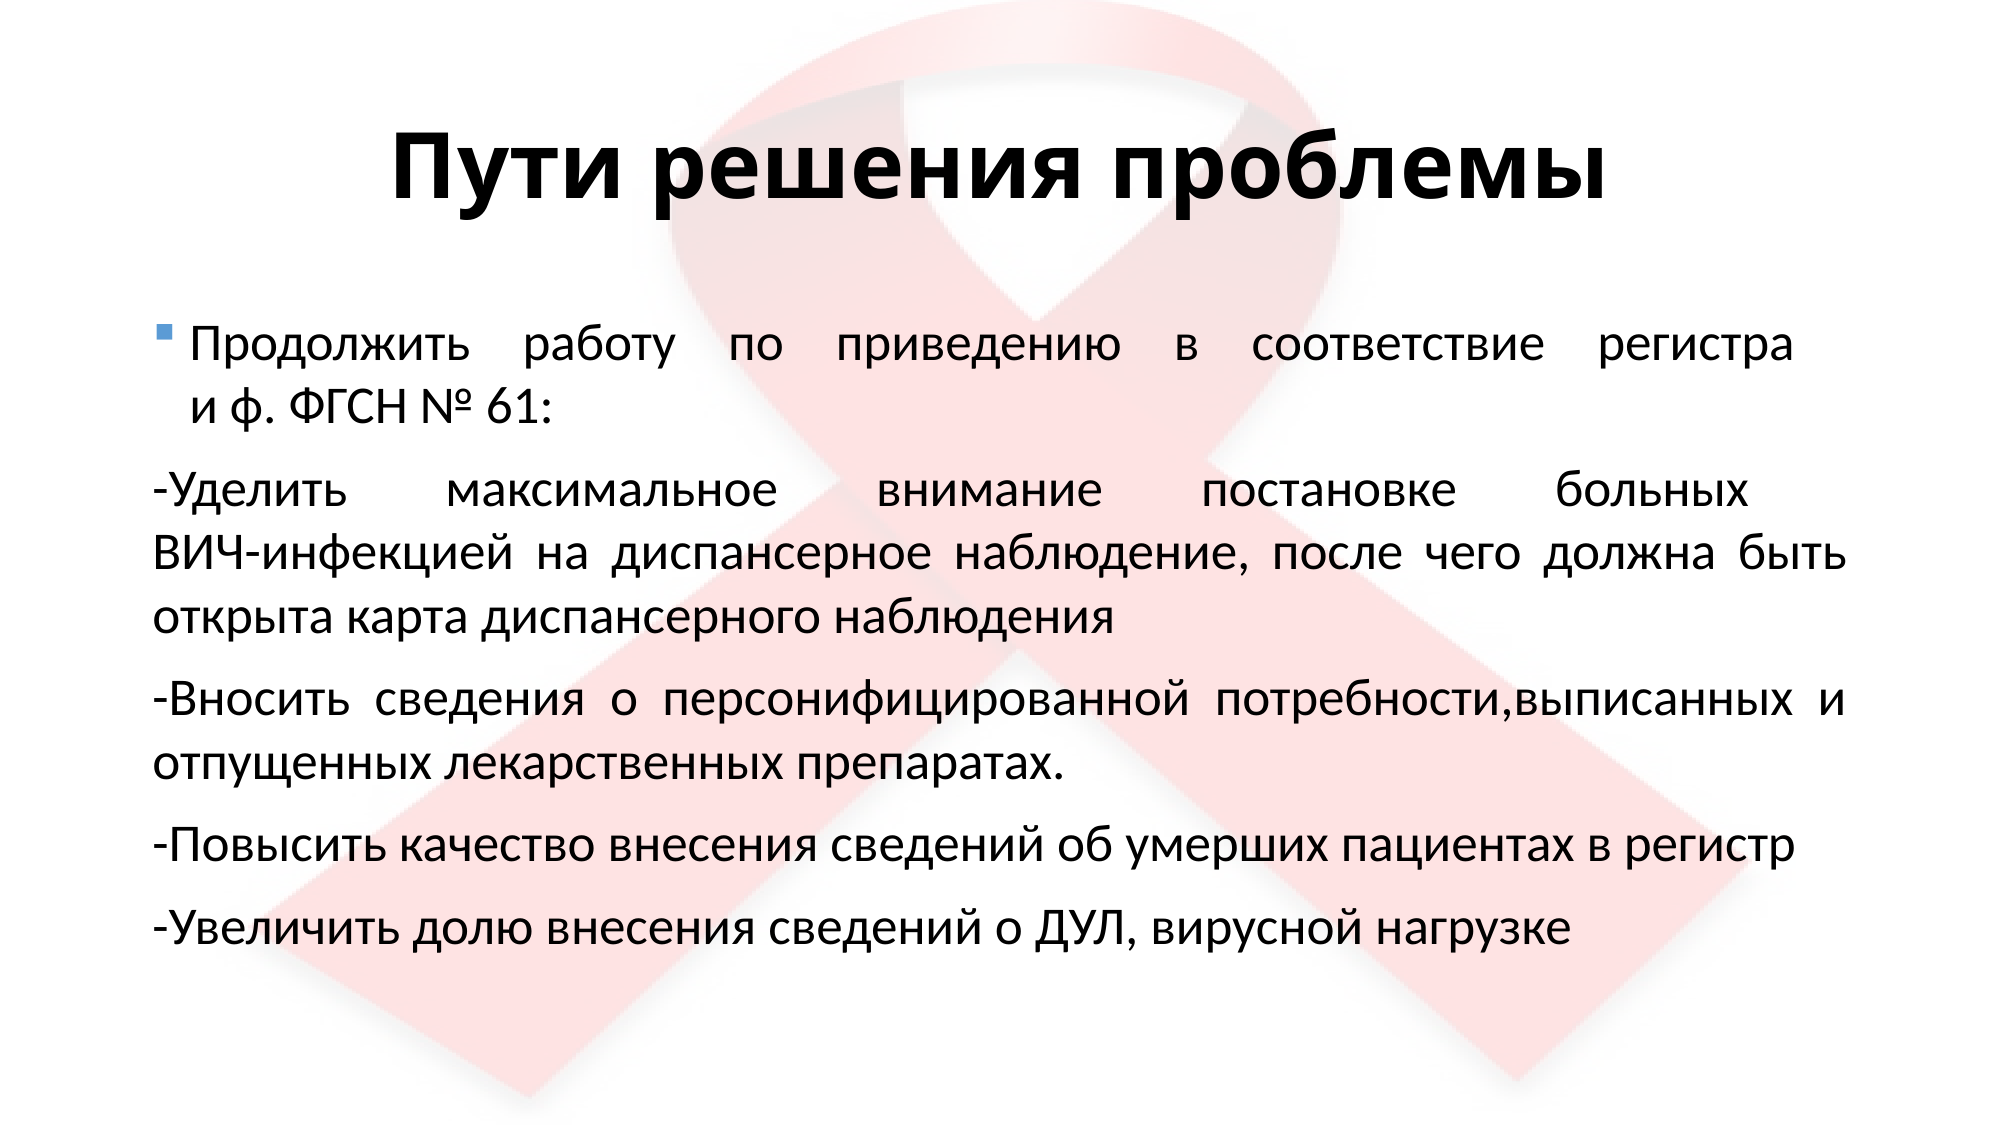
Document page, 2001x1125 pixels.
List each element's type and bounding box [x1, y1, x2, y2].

title [137, 59, 1863, 278]
list [137, 299, 1863, 1014]
